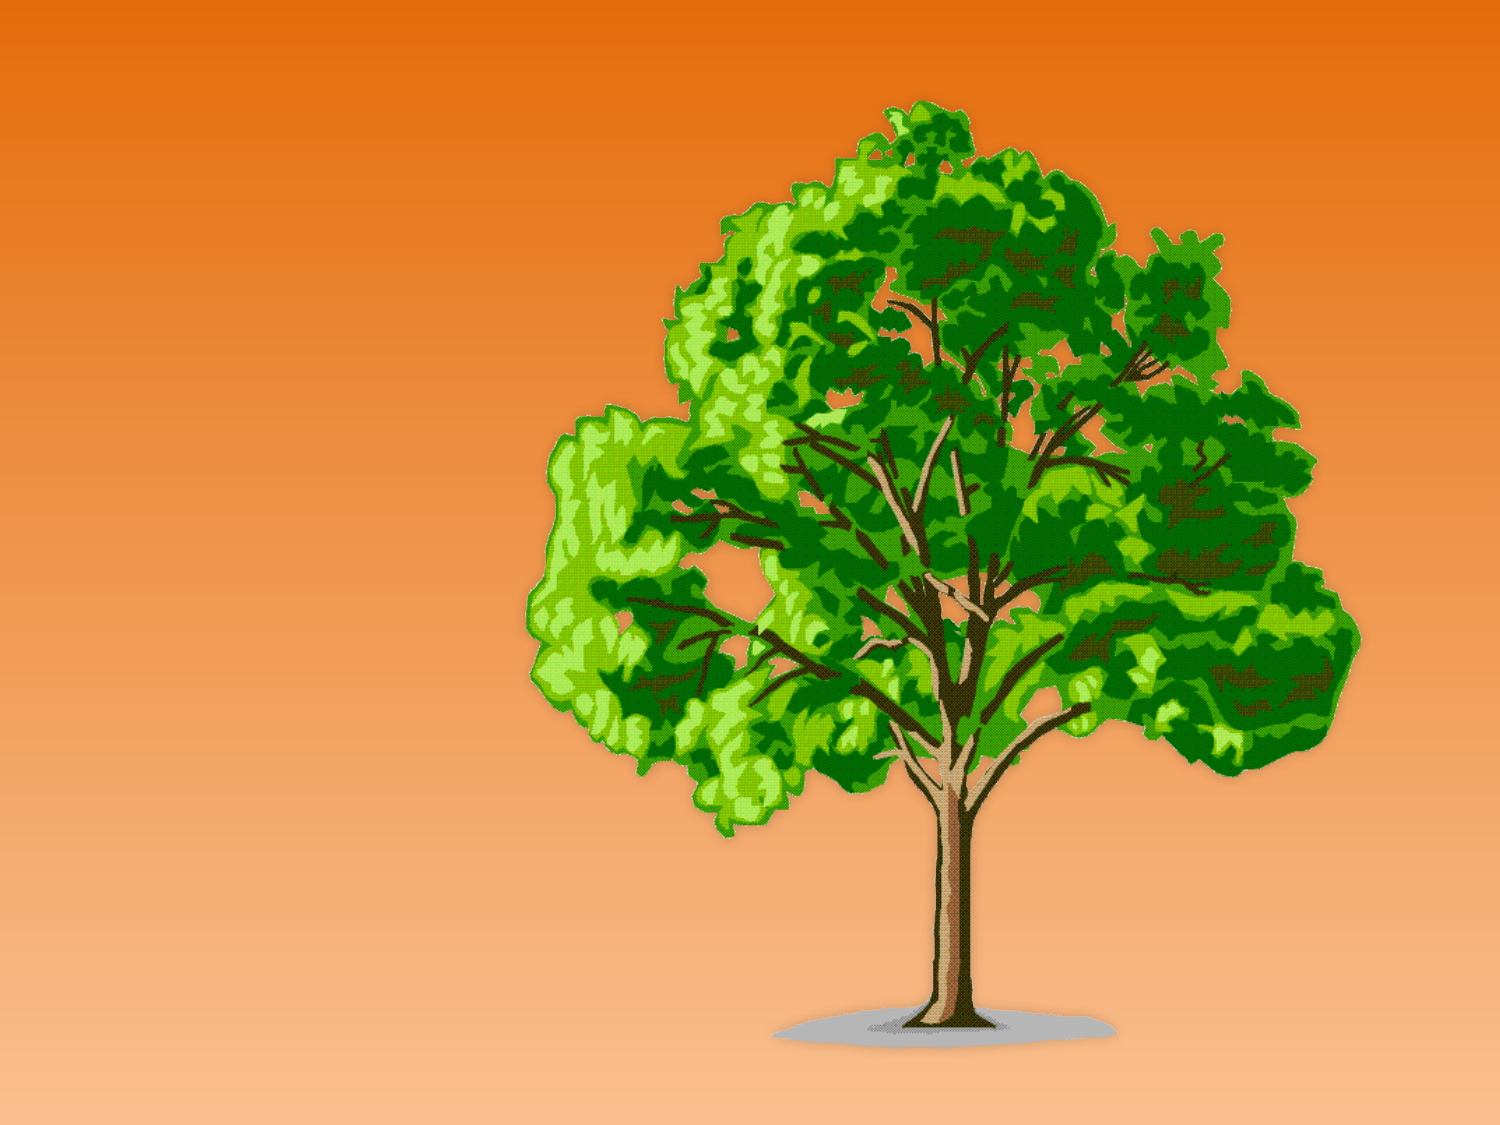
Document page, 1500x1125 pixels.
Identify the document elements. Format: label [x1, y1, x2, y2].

picture [525, 101, 1365, 1051]
